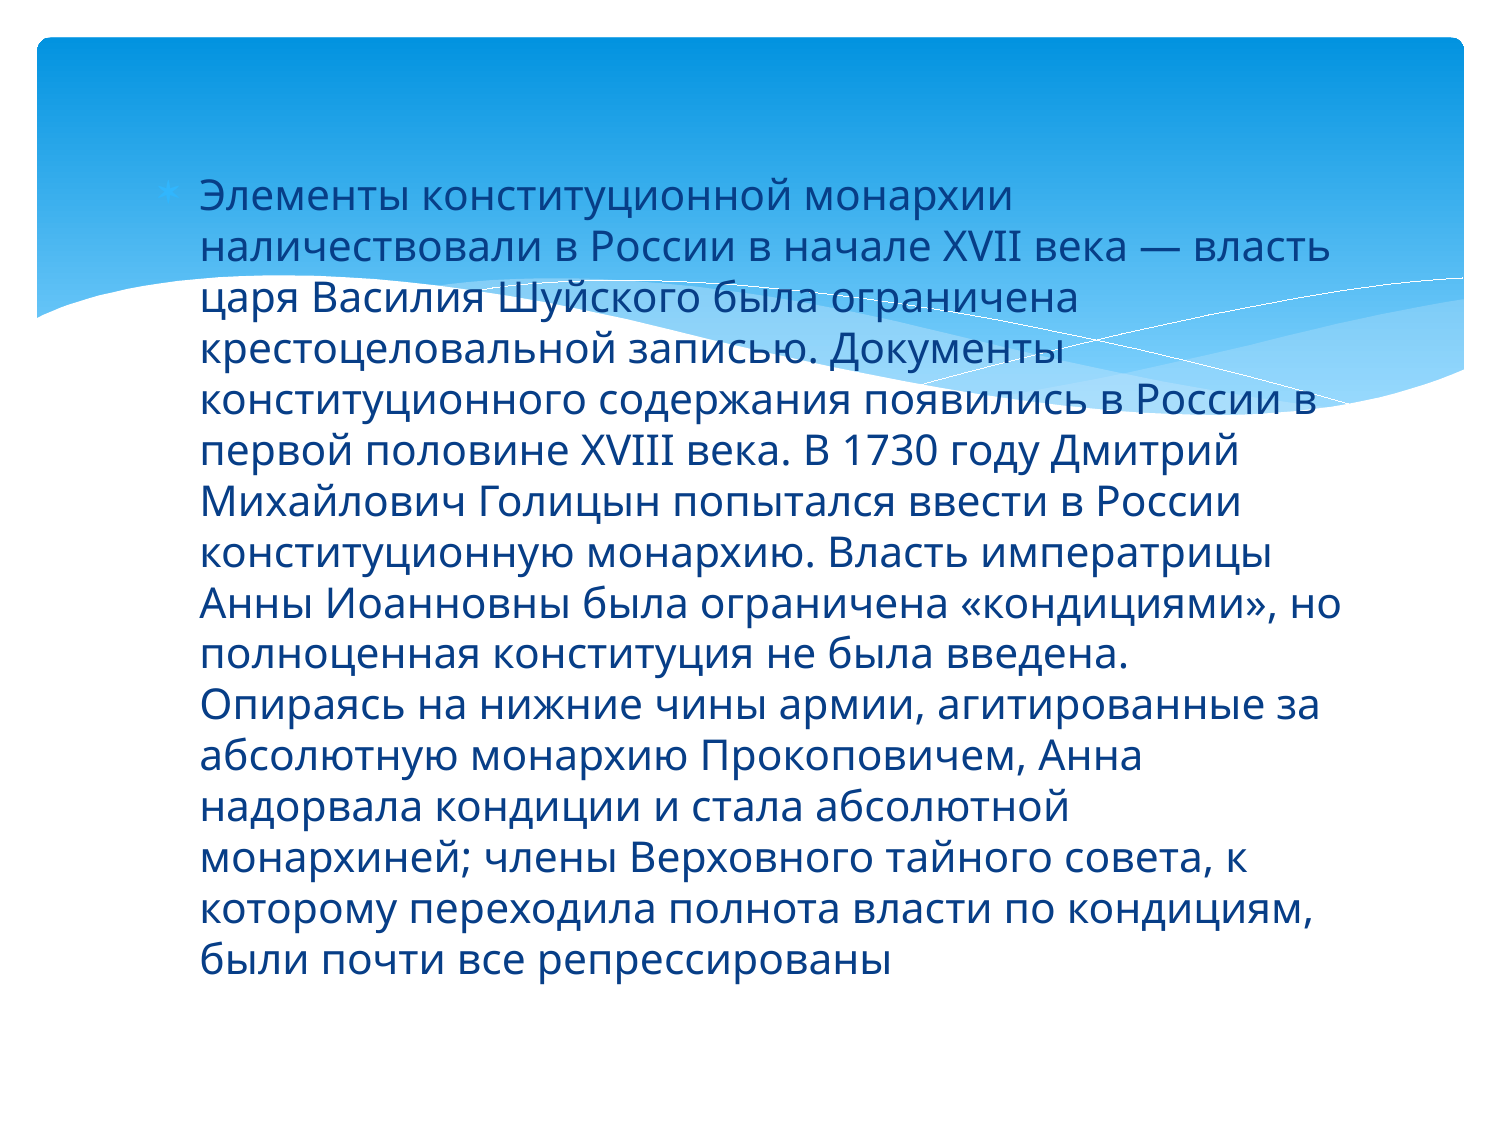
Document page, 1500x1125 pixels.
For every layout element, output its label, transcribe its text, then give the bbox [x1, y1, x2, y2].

list Элементы конституционной монархии наличествовали в России в начале XVII века — власть царя Василия Шуйского была ограничена крестоцеловальной записью. Документы конституционного содержания появились в России в первой половине XVIII века. В 1730 году Дмитрий Михайлович Голицын попытался ввести в России конституционную монархию. Власть императрицы Анны Иоанновны была ограничена «кондициями», но полноценная конституция не была введена. Опираясь на нижние чины армии, агитированные за абсолютную монархию Прокоповичем, Анна надорвала кондиции и стала абсолютной монархиней; члены Верховного тайного совета, к которому переходила полнота власти по кондициям, были почти все репрессированы [143, 160, 1359, 1005]
